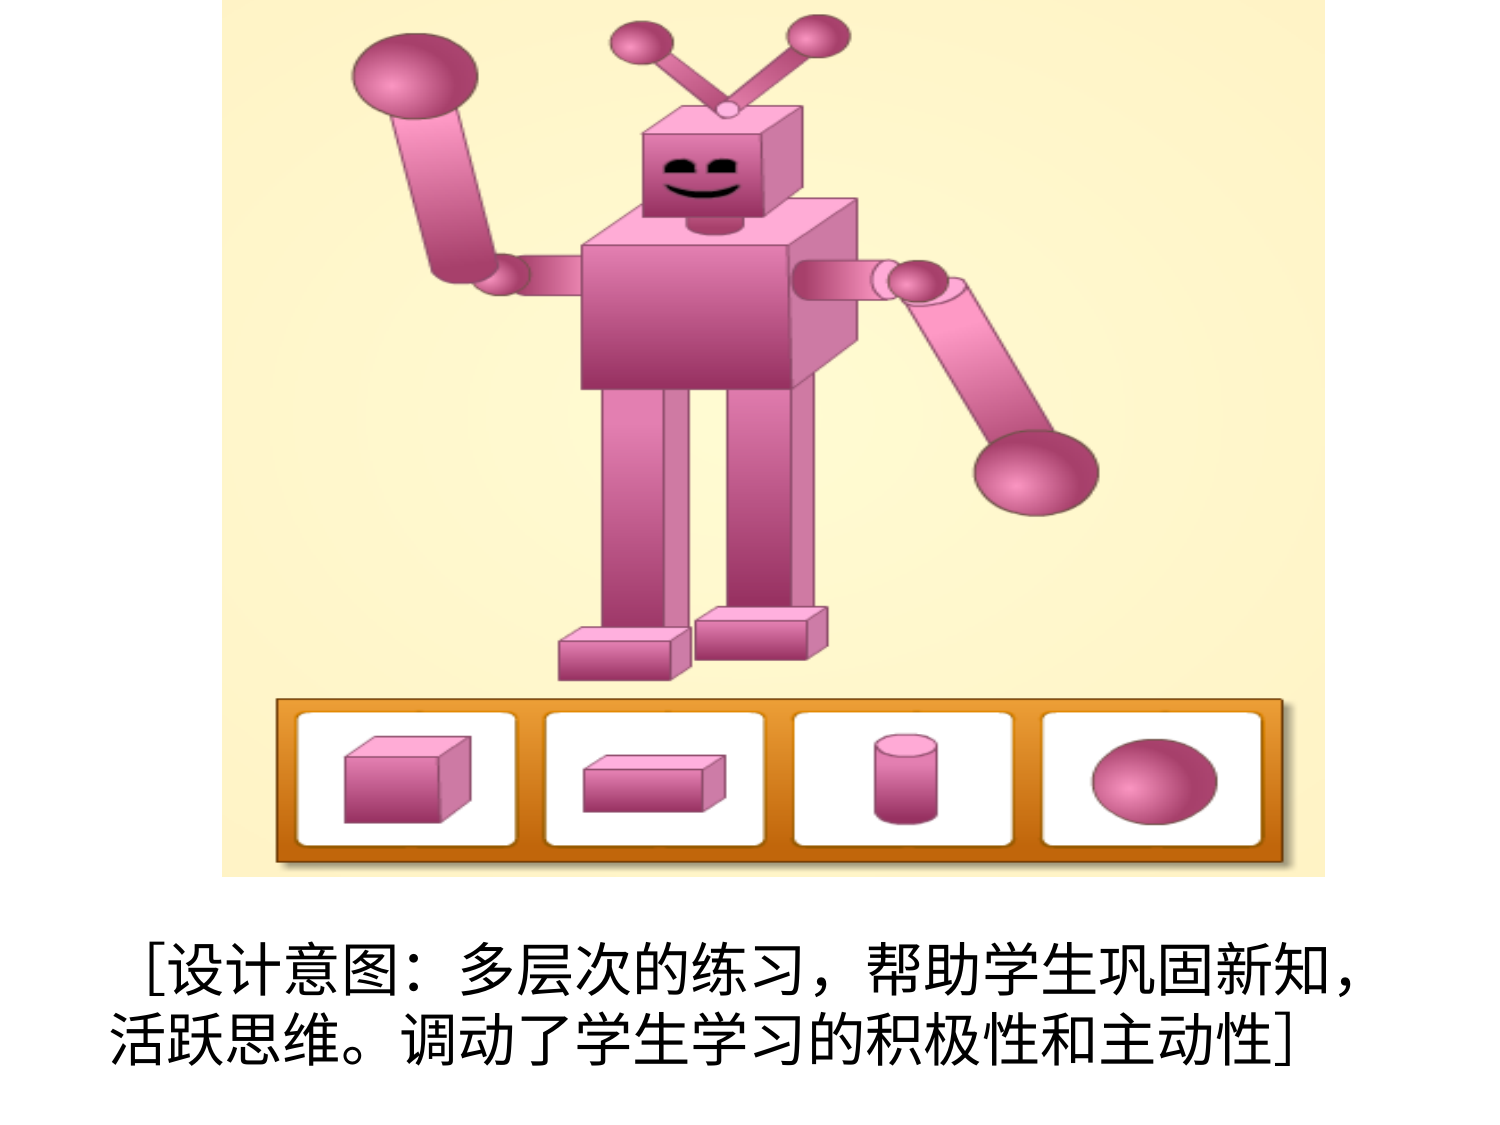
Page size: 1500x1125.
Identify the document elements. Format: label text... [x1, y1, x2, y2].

text_box ［设计意图：多层次的练习，帮助学生巩固新知，活跃思维。调动了学生学习的积极性和主动性］ [93, 925, 1418, 1081]
picture [222, 0, 1325, 877]
